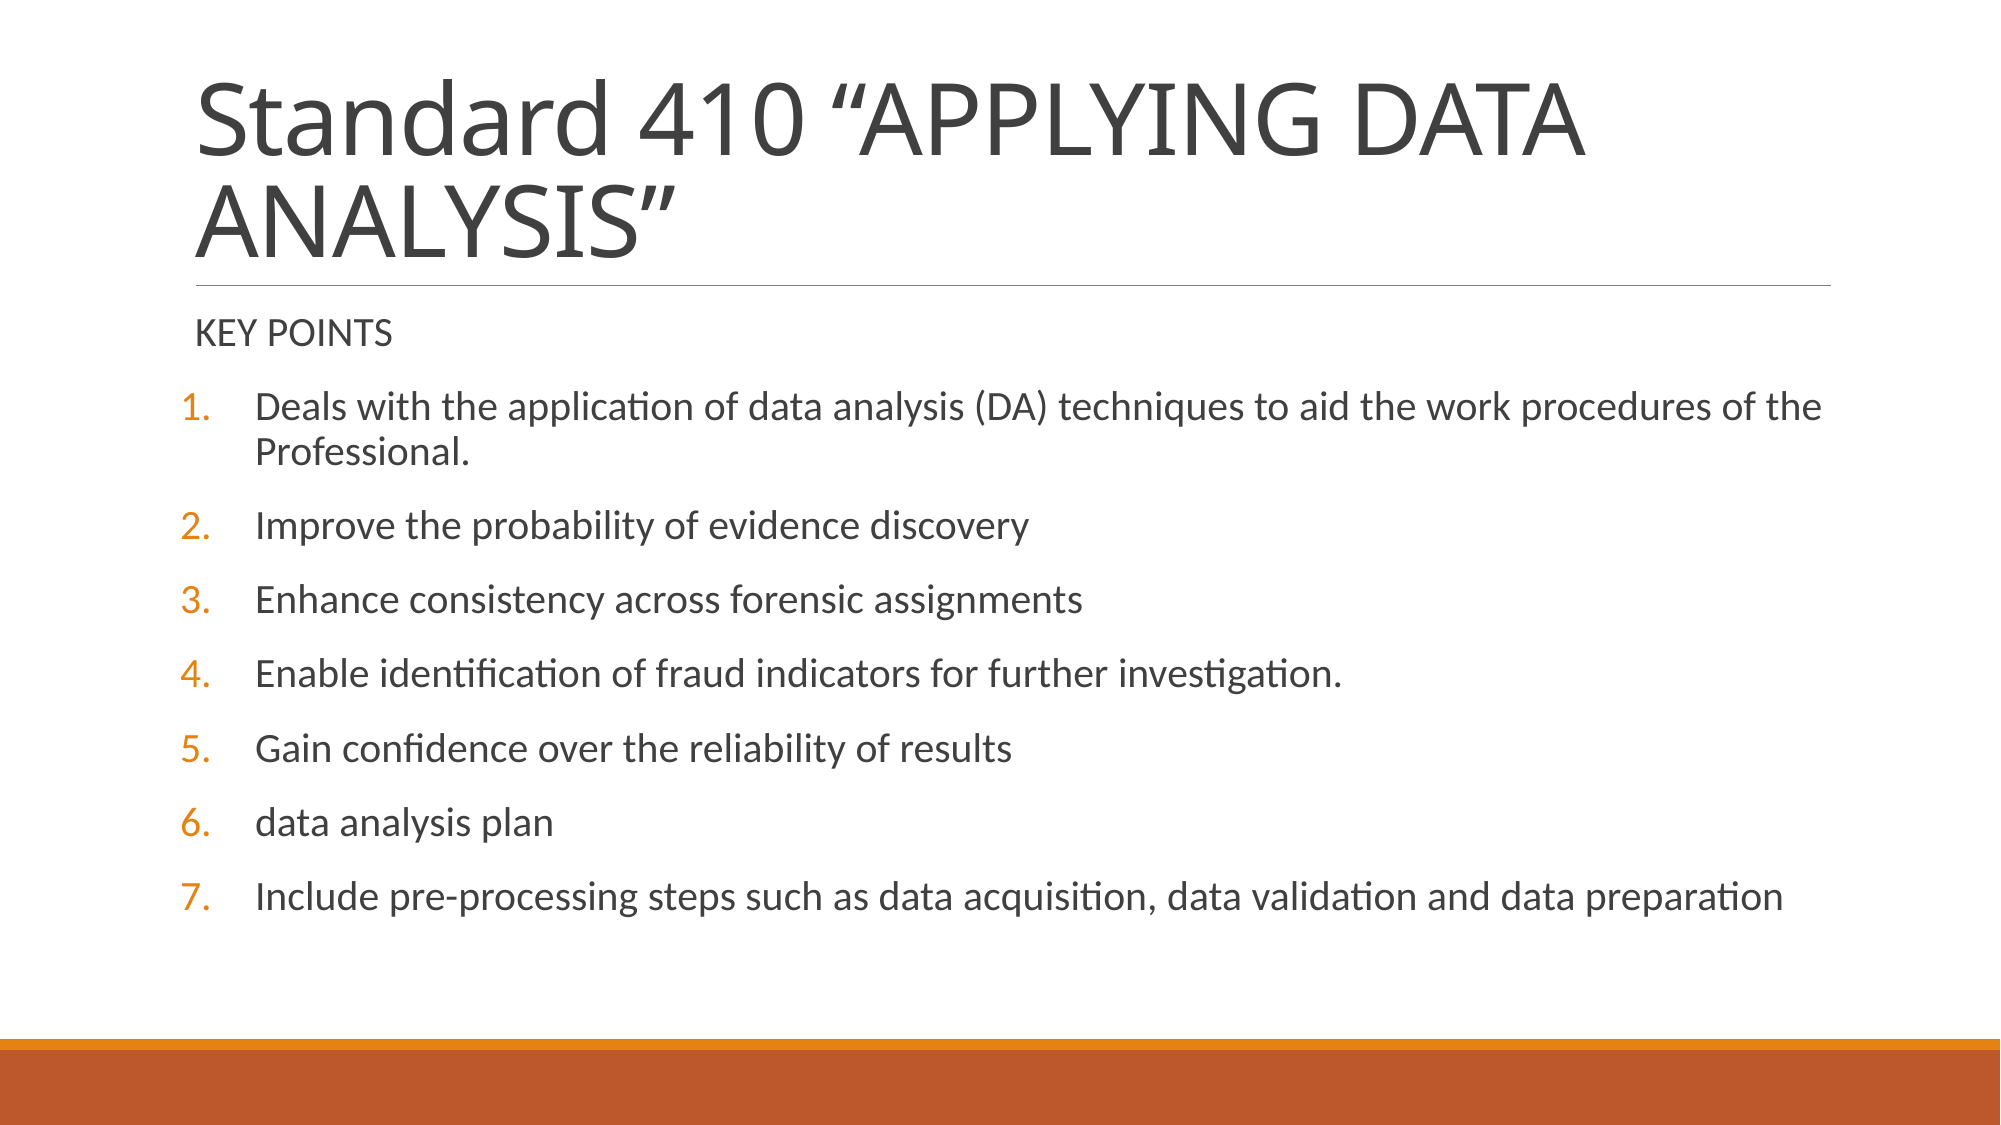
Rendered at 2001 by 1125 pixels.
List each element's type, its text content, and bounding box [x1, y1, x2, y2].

list KEY POINTS Deals with the application of data analysis (DA) techniques to aid the work procedures of the Professional. Improve the probability of evidence discovery Enhance consistency across forensic assignments Enable identification of fraud indicators for further investigation. Gain confidence over the reliability of results data analysis plan Include pre-processing steps such as data acquisition, data validation and data preparation [180, 302, 1830, 963]
title Standard 410 “APPLYING DATA ANALYSIS” [180, 47, 1830, 285]
